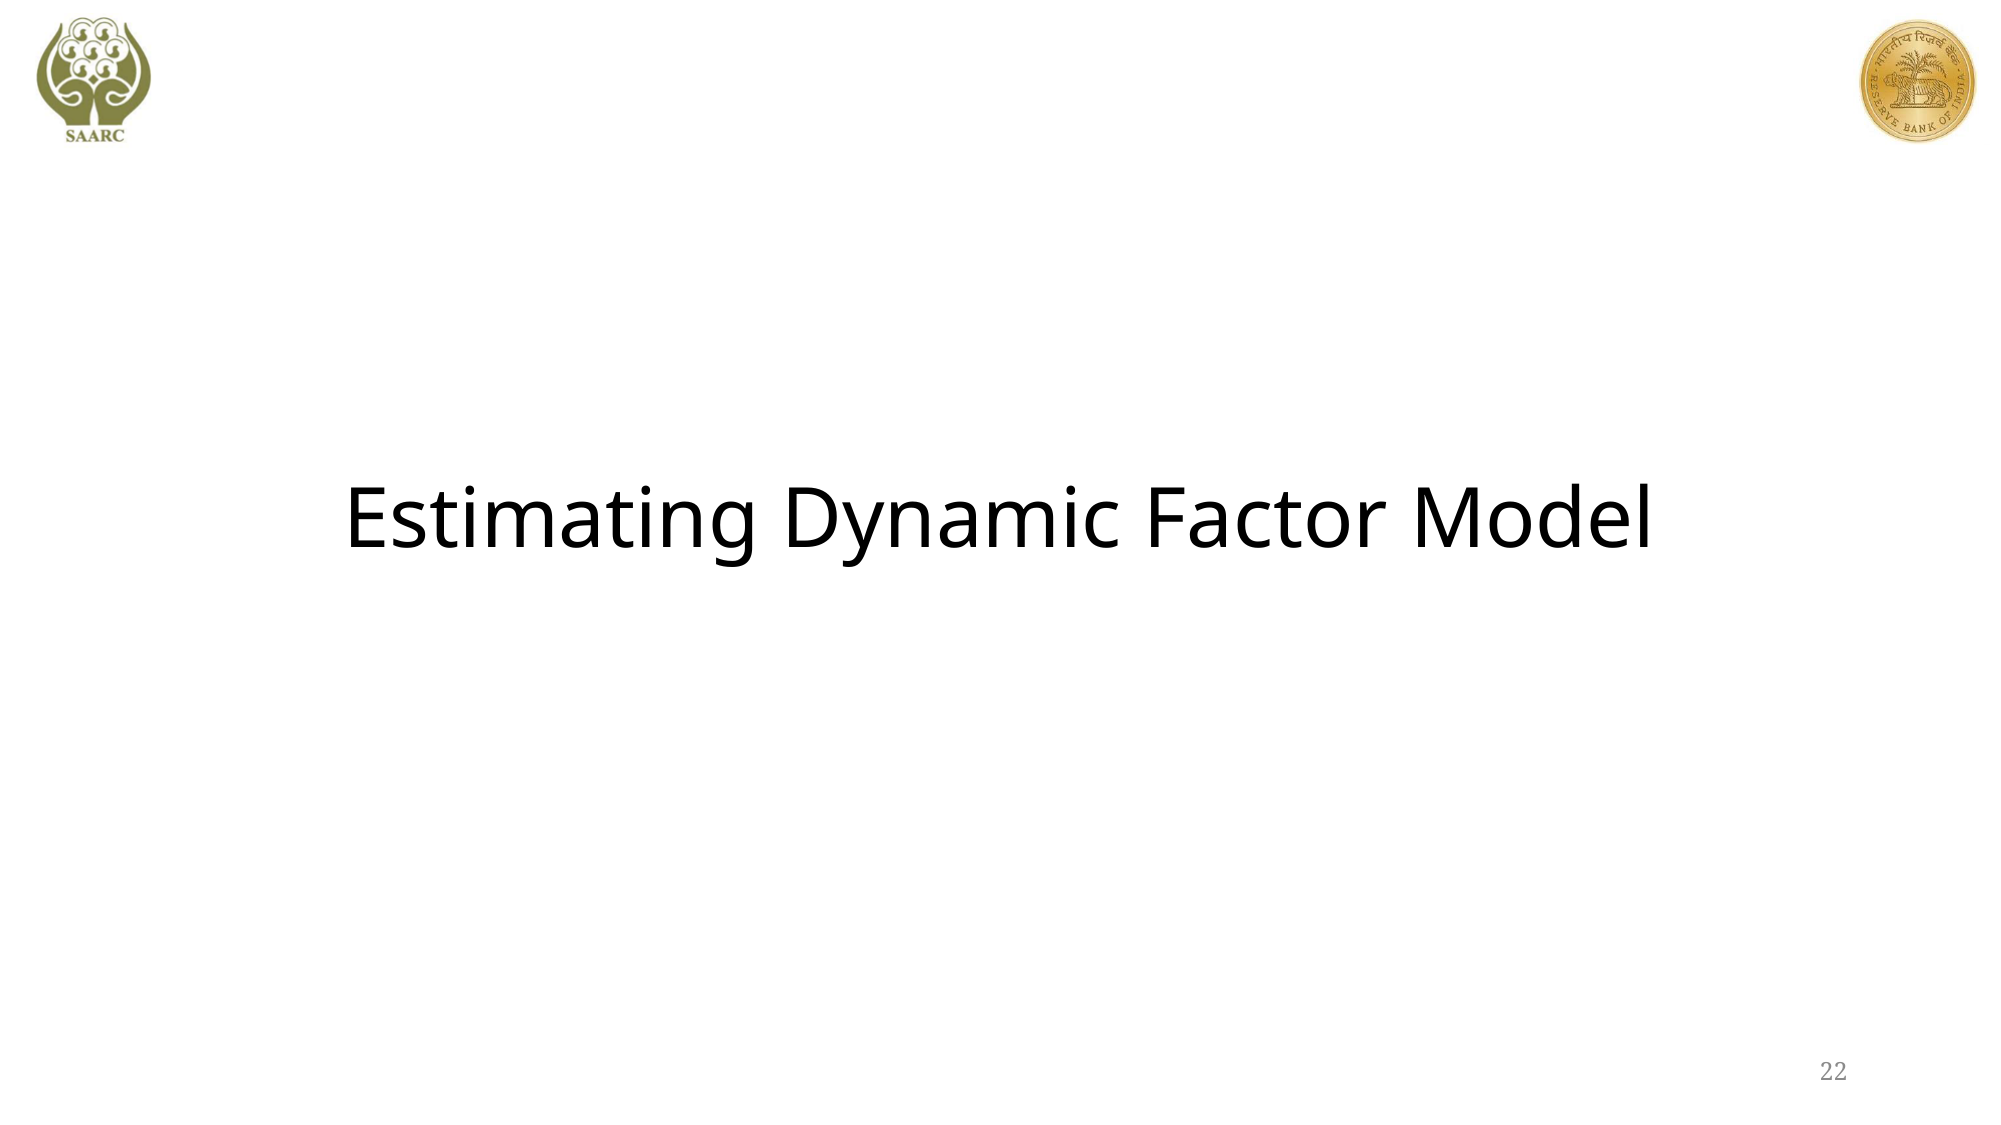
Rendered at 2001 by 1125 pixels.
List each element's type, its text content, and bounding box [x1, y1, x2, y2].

text_box Estimating Dynamic Factor Model [93, 467, 1907, 928]
picture [26, 13, 160, 149]
slide_number 22 [1412, 1042, 1863, 1103]
picture [1832, 13, 1997, 145]
